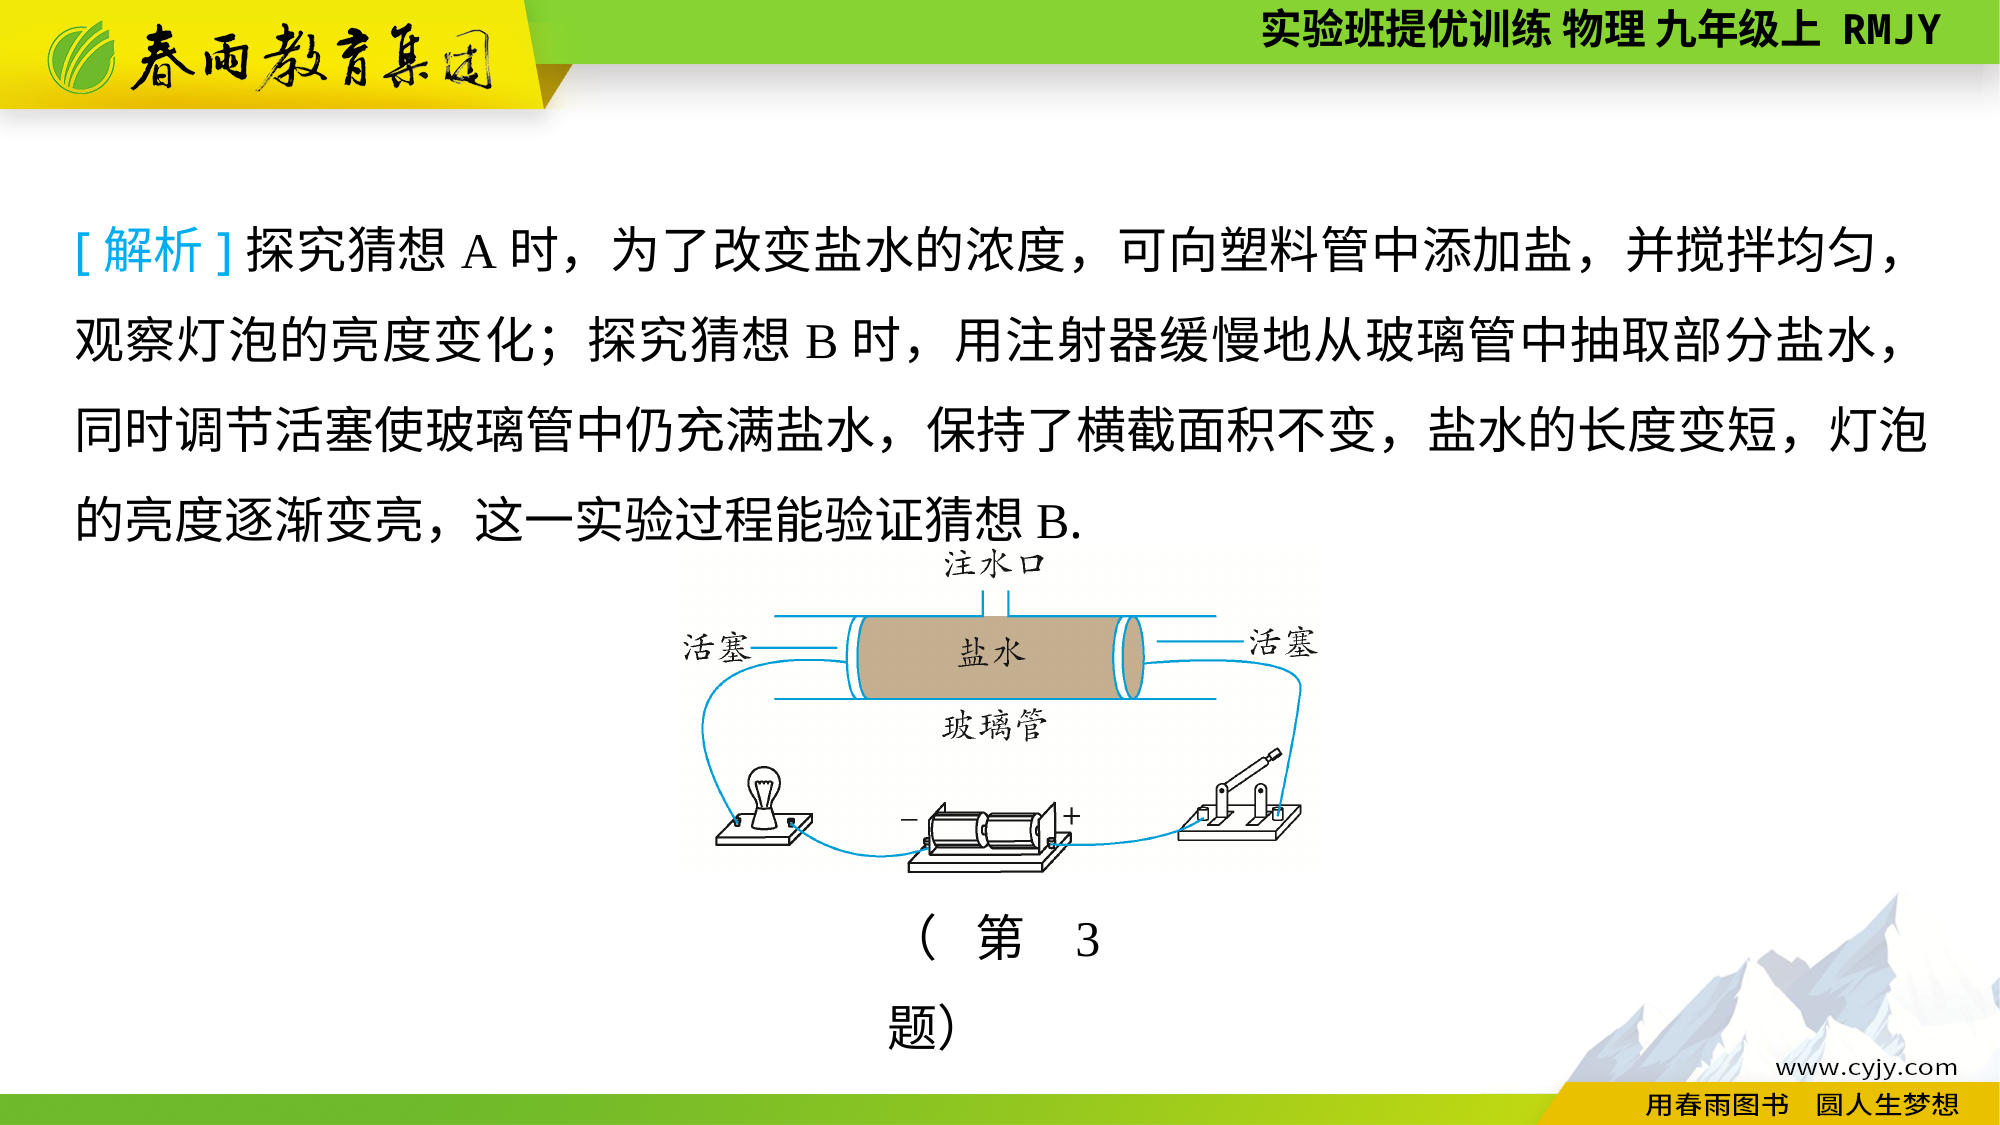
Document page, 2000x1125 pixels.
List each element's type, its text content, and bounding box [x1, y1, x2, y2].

text_box （第3题） [872, 881, 1128, 975]
picture [0, 0, 2000, 1125]
list [解析]探究猜想A时，为了改变盐水的浓度，可向塑料管中添加盐，并搅拌均匀，观察灯泡的亮度变化；探究猜想B时，用注射器缓慢地从玻璃管中抽取部分盐水，同时调节活塞使玻璃管中仍充满盐水，保持了横截面积不变，盐水的长度变短，灯泡的亮度逐渐变亮，这一实验过程能验证猜想B. [59, 181, 1944, 549]
